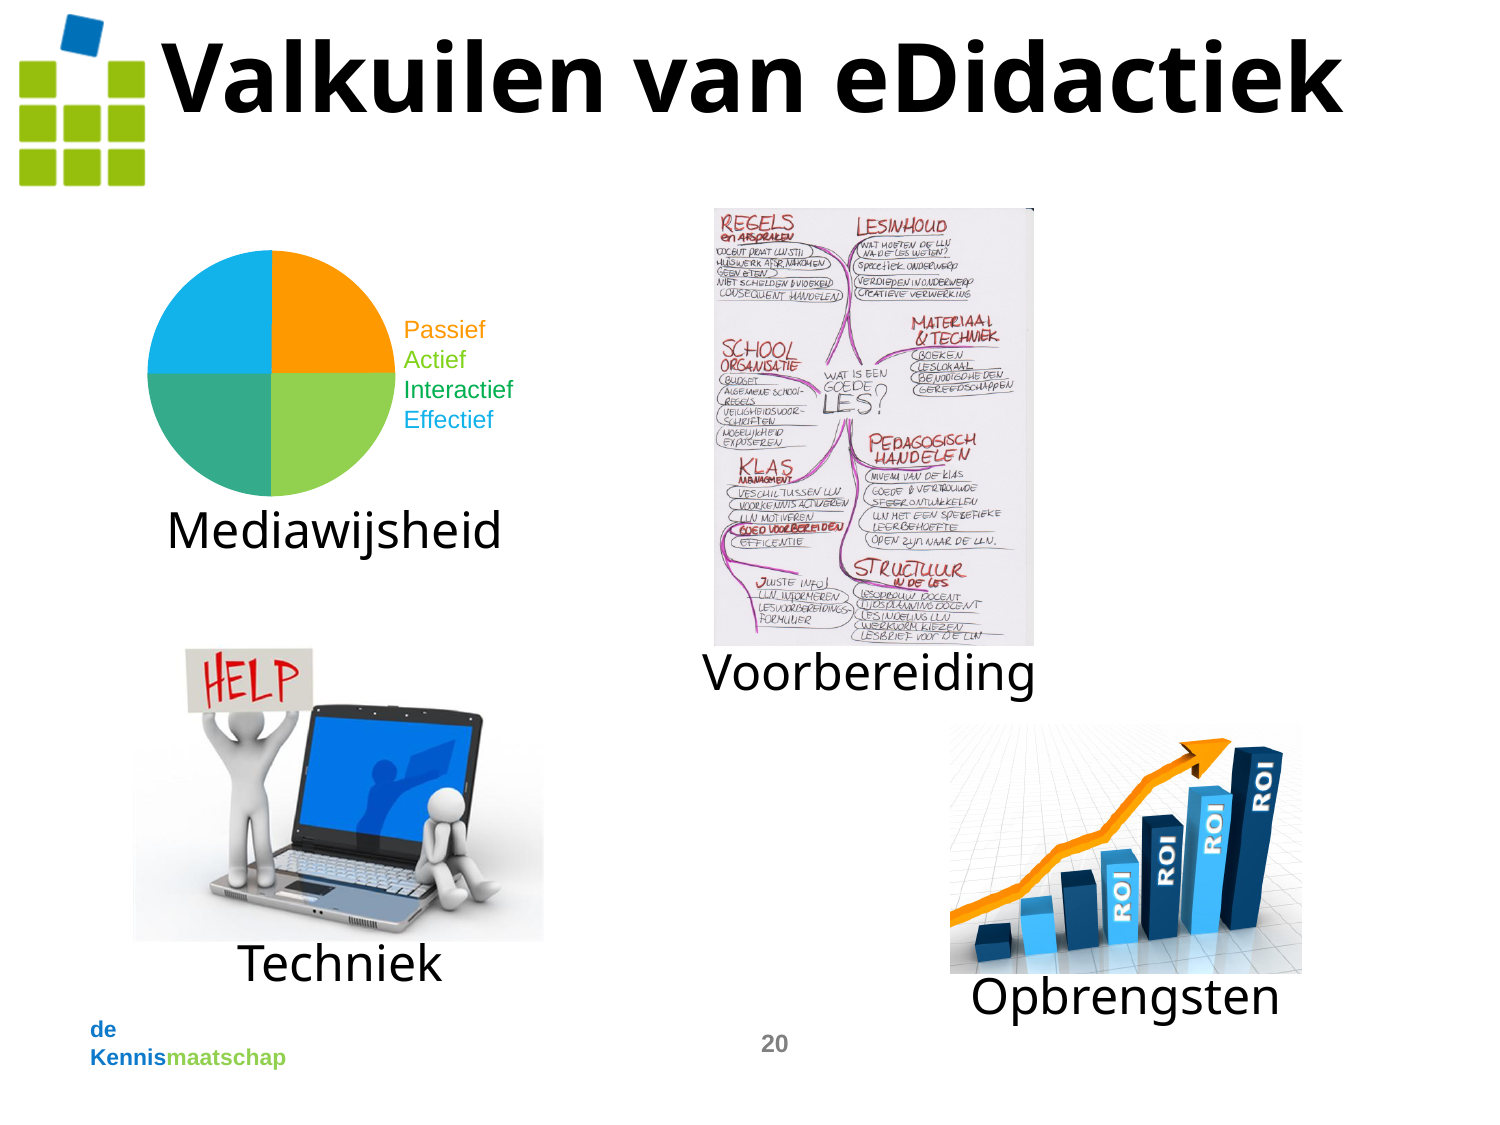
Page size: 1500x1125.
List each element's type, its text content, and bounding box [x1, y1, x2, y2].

text_box Mediawijsheid [151, 507, 519, 567]
picture [17, 3, 147, 197]
footer de Kennismaatschap [75, 1012, 624, 1073]
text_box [697, 207, 1043, 710]
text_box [146, 247, 530, 500]
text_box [133, 633, 544, 1000]
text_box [950, 723, 1302, 1034]
title Valkuilen van eDidactiek [146, 8, 1495, 197]
slide_number 20 [624, 1012, 925, 1073]
